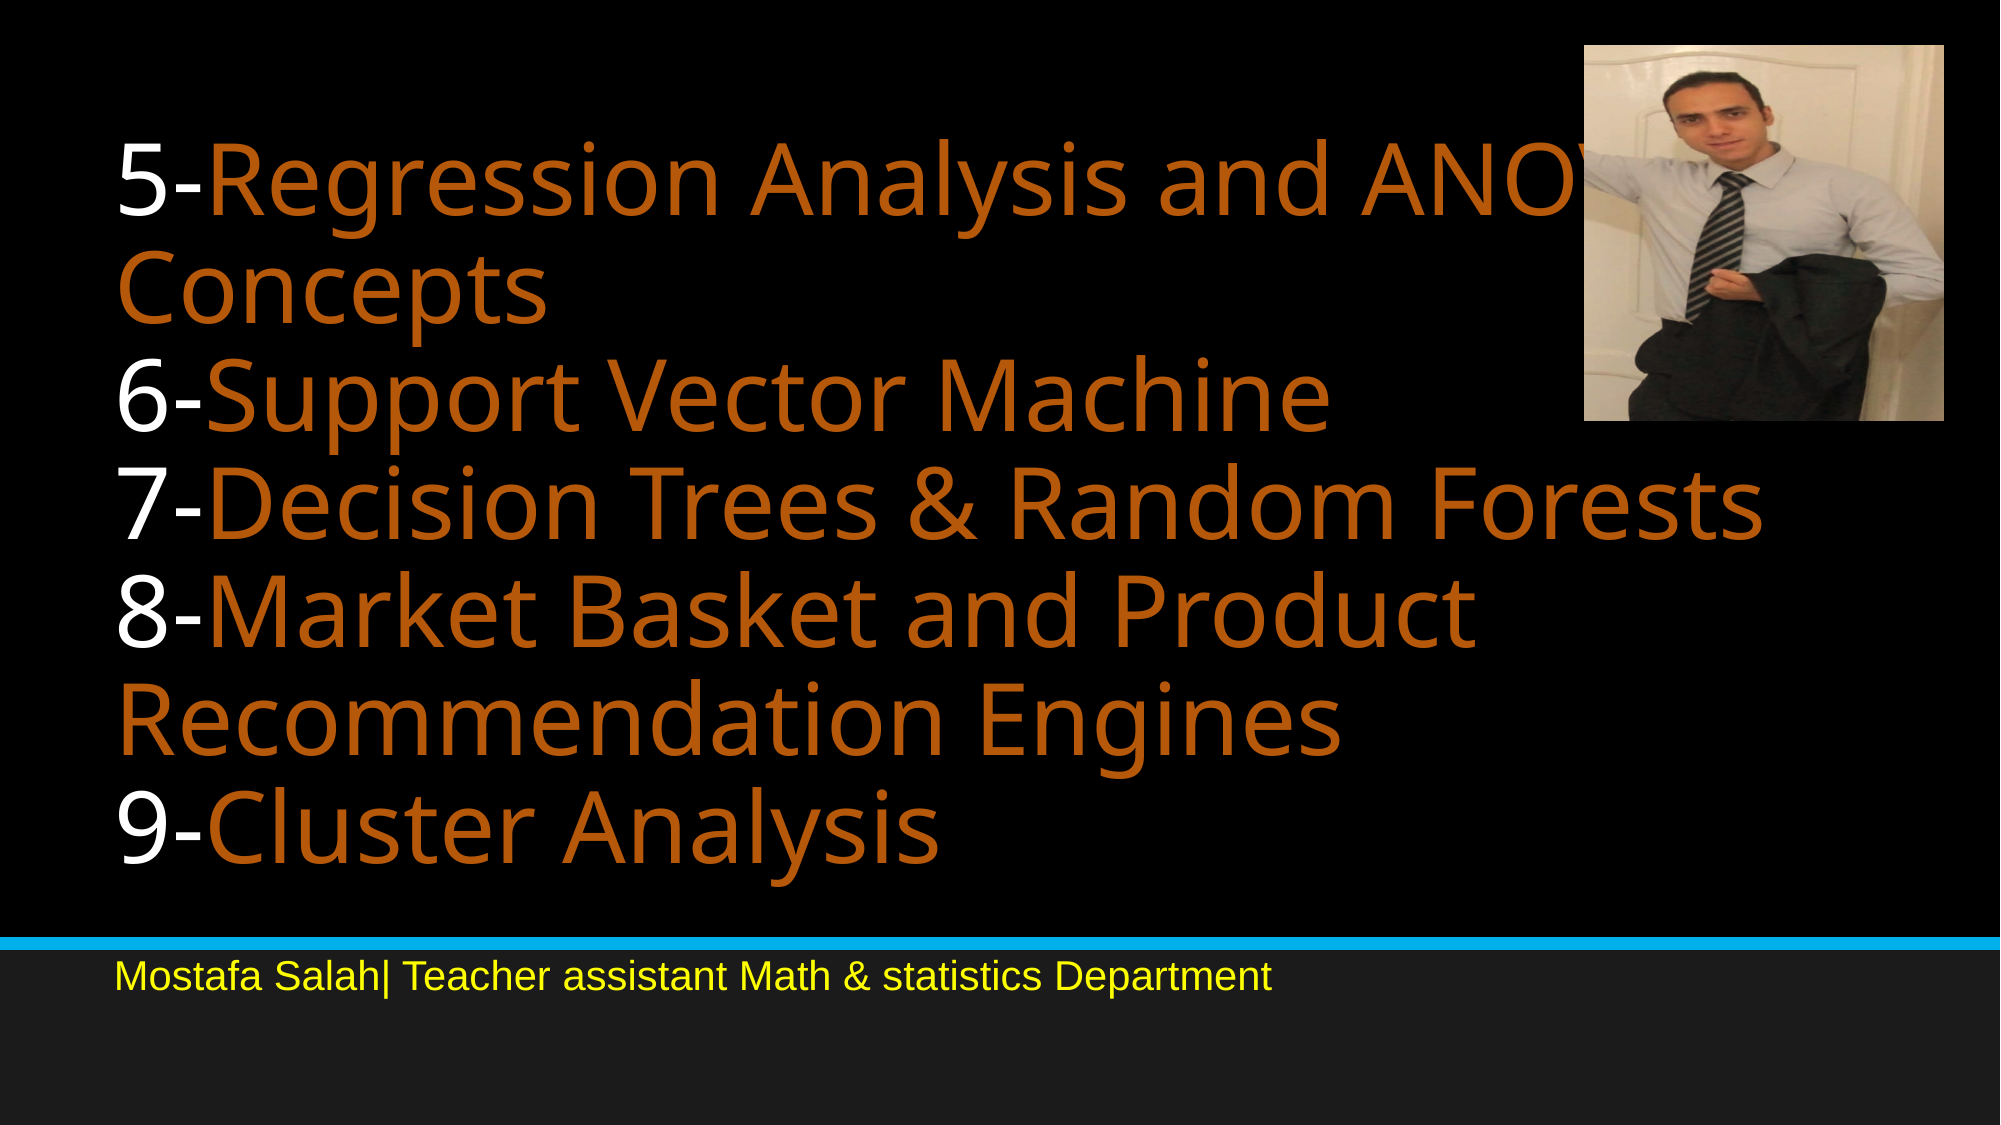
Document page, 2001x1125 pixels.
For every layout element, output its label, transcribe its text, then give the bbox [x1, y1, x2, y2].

list Mostafa Salah| Teacher assistant Math & statistics Department [98, 961, 1899, 1036]
title 5-Regression Analysis and ANOVA Concepts 6-Support Vector Machine 7-Decision Trees & Random Forests 8-Market Basket and Product Recommendation Engines 9-Cluster Analysis [99, 517, 1900, 893]
picture [1584, 45, 1944, 421]
